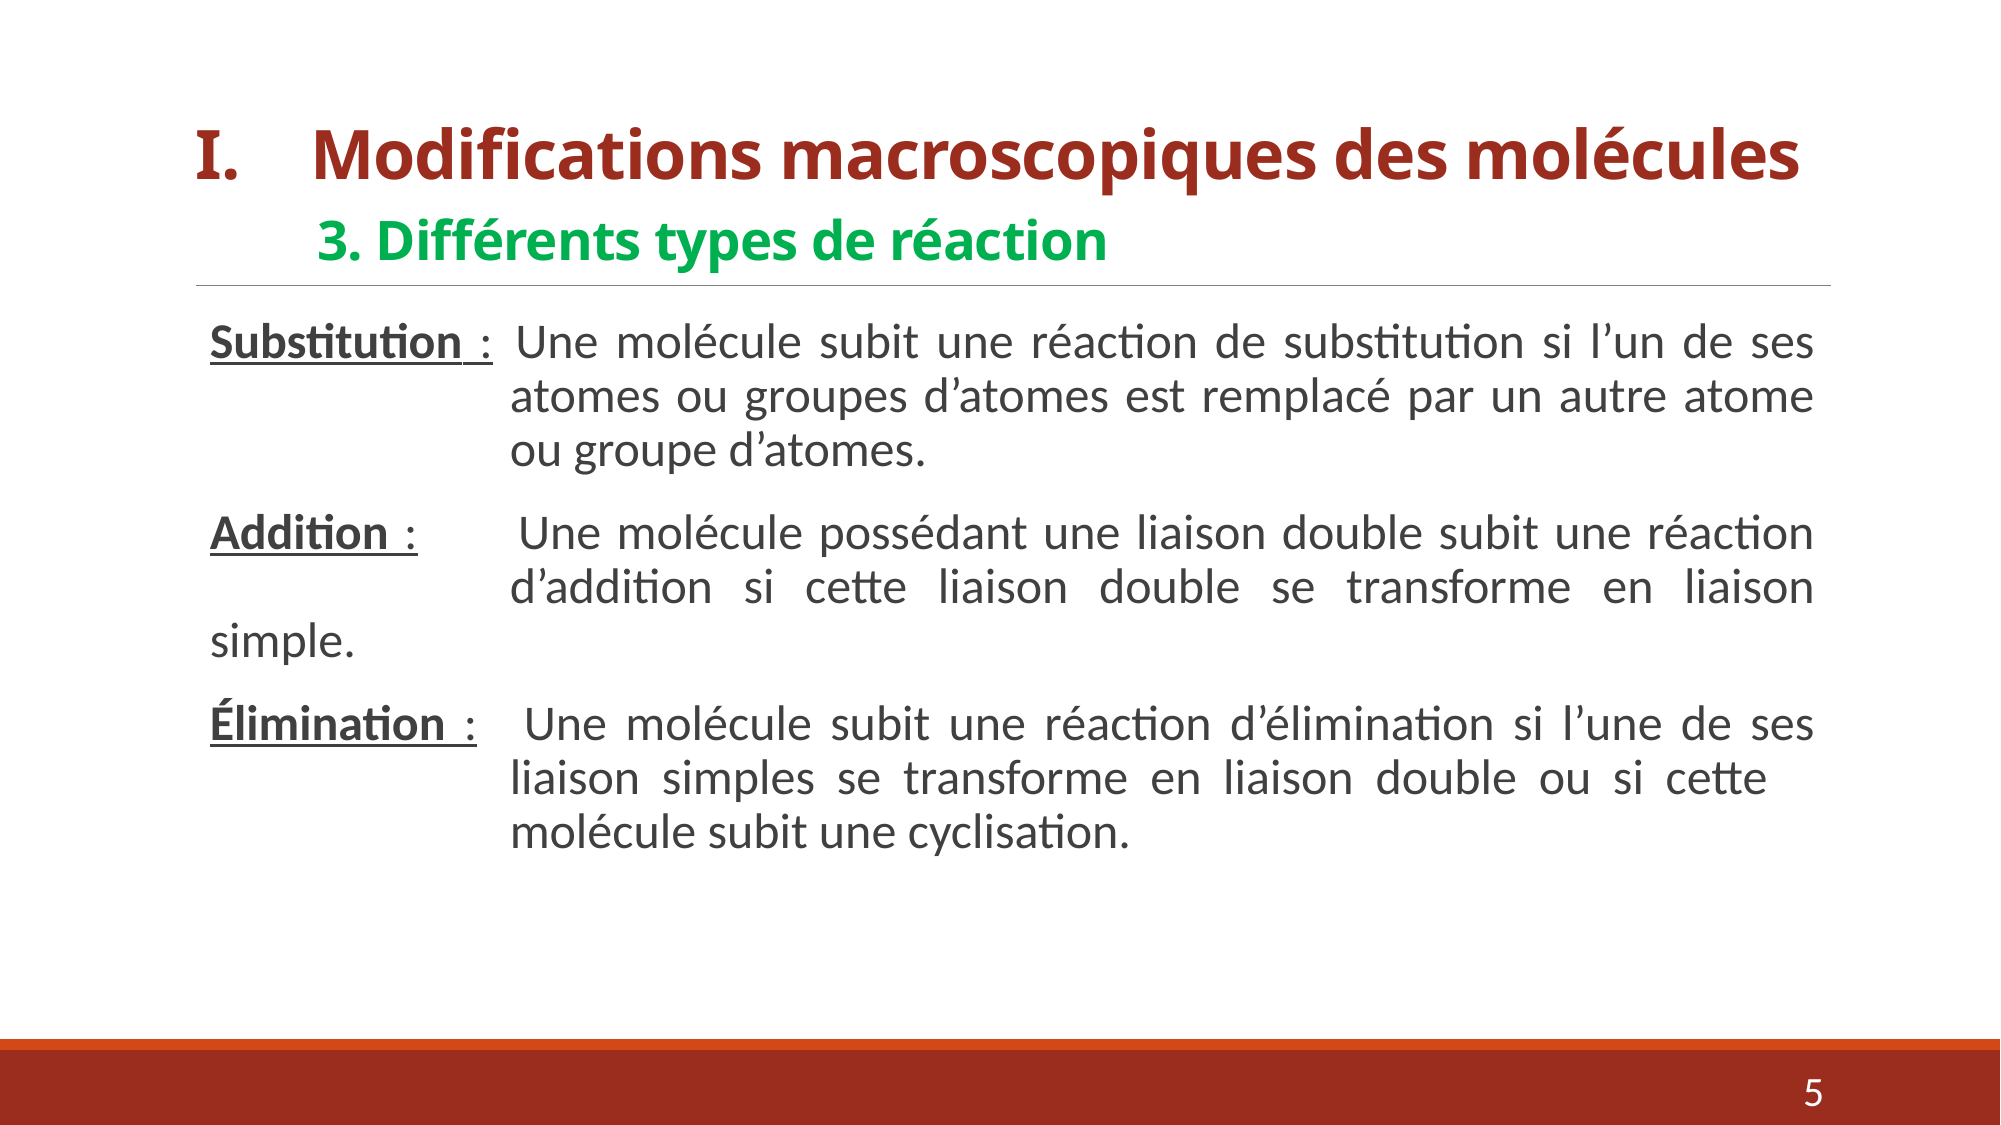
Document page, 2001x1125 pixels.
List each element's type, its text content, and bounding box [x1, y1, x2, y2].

text_box Modifications macroscopiques des molécules 3. Différents types de réaction [179, 46, 1830, 285]
slide_number 5 [1624, 1059, 1840, 1120]
text_box Substitution : Une molécule subit une réaction de substitution si l’un de ses atomes ou groupes d’atomes est remplacé par un autre atome ou groupe d’atomes. Addition : Une molécule possédant une liaison double subit une réaction d’addition si cette liaison double se transforme en liaison simple. Élimination : Une molécule subit une réaction d’élimination si l’une de ses liaison simples se transforme en liaison double ou si cette molécule subit une cyclisation. [179, 308, 1830, 958]
